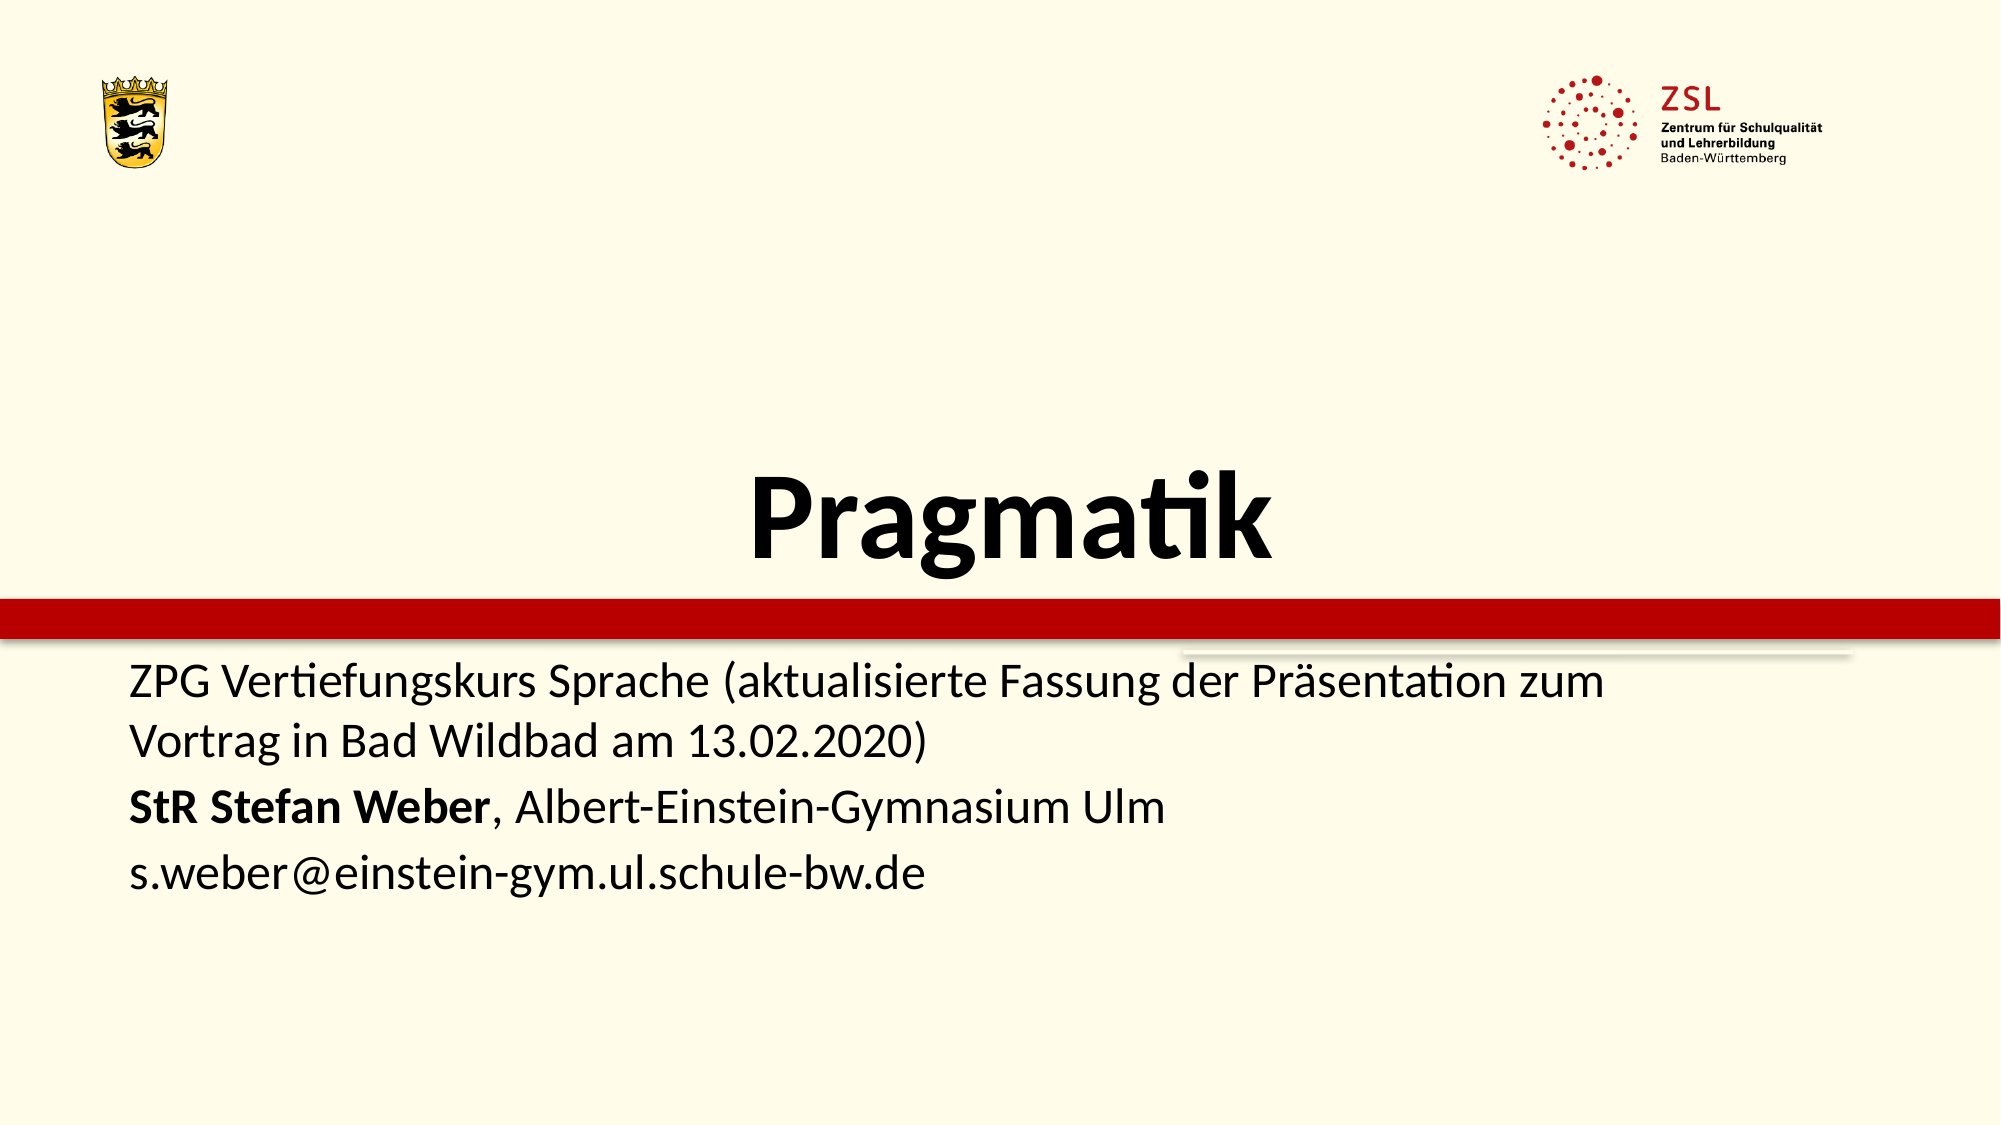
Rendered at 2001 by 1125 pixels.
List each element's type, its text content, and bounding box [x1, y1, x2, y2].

picture [99, 73, 171, 172]
title Pragmatik [99, 349, 1923, 591]
subtitle ZPG Vertiefungskurs Sprache (aktualisierte Fassung der Präsentation zum Vortrag in Bad Wildbad am 13.02.2020) StR Stefan Weber, Albert-Einstein-Gymnasium Ulm s.weber@einstein-gym.ul.schule-bw.de [104, 639, 1626, 917]
picture [1542, 73, 1824, 171]
